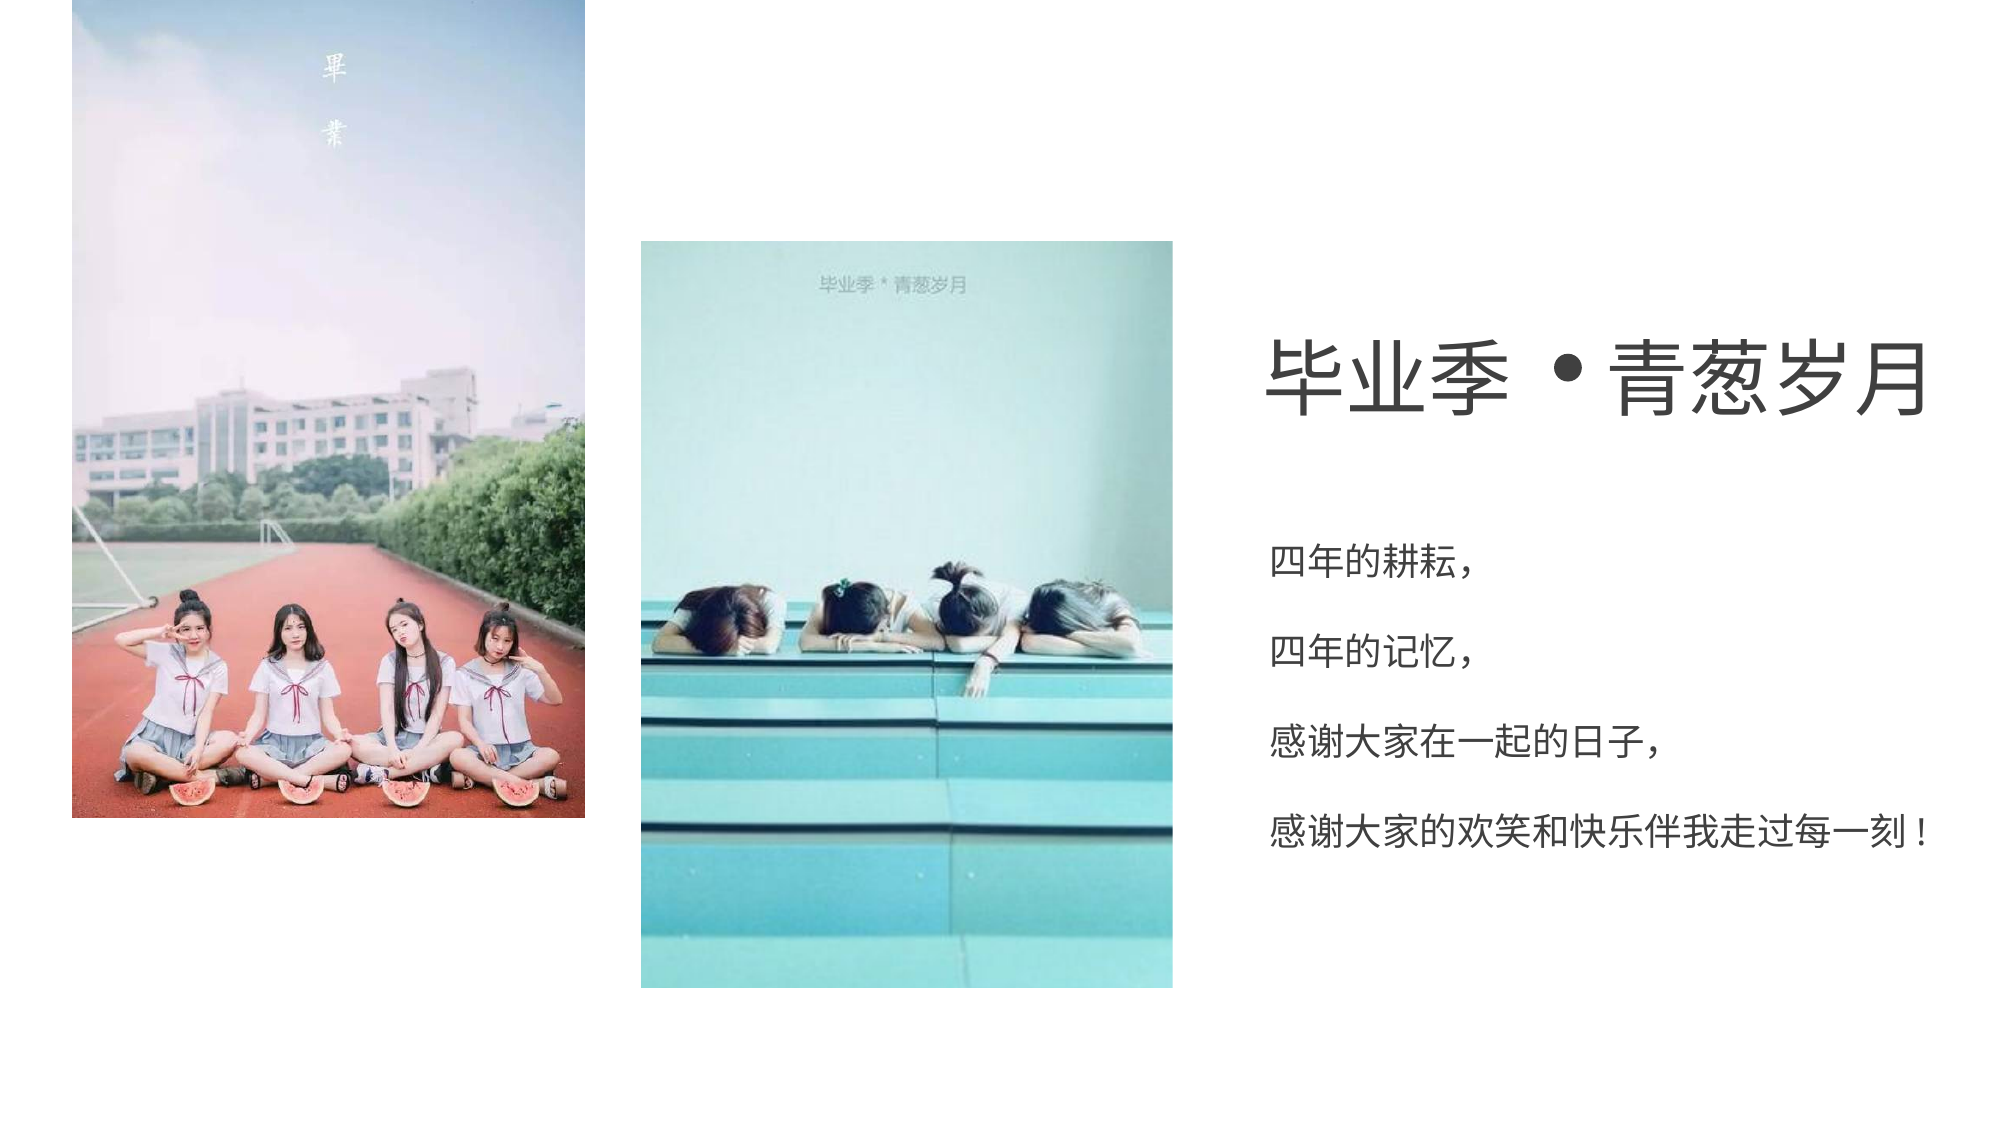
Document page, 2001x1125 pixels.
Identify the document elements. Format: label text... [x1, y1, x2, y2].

picture [641, 241, 1173, 988]
picture [72, 0, 586, 818]
text_box [1552, 352, 1583, 383]
text_box 毕业季 青葱岁月 [1247, 318, 1954, 434]
text_box 四年的耕耘， 四年的记忆， 感谢大家在一起的日子， 感谢大家的欢笑和快乐伴我走过每一刻! [1255, 485, 1946, 860]
